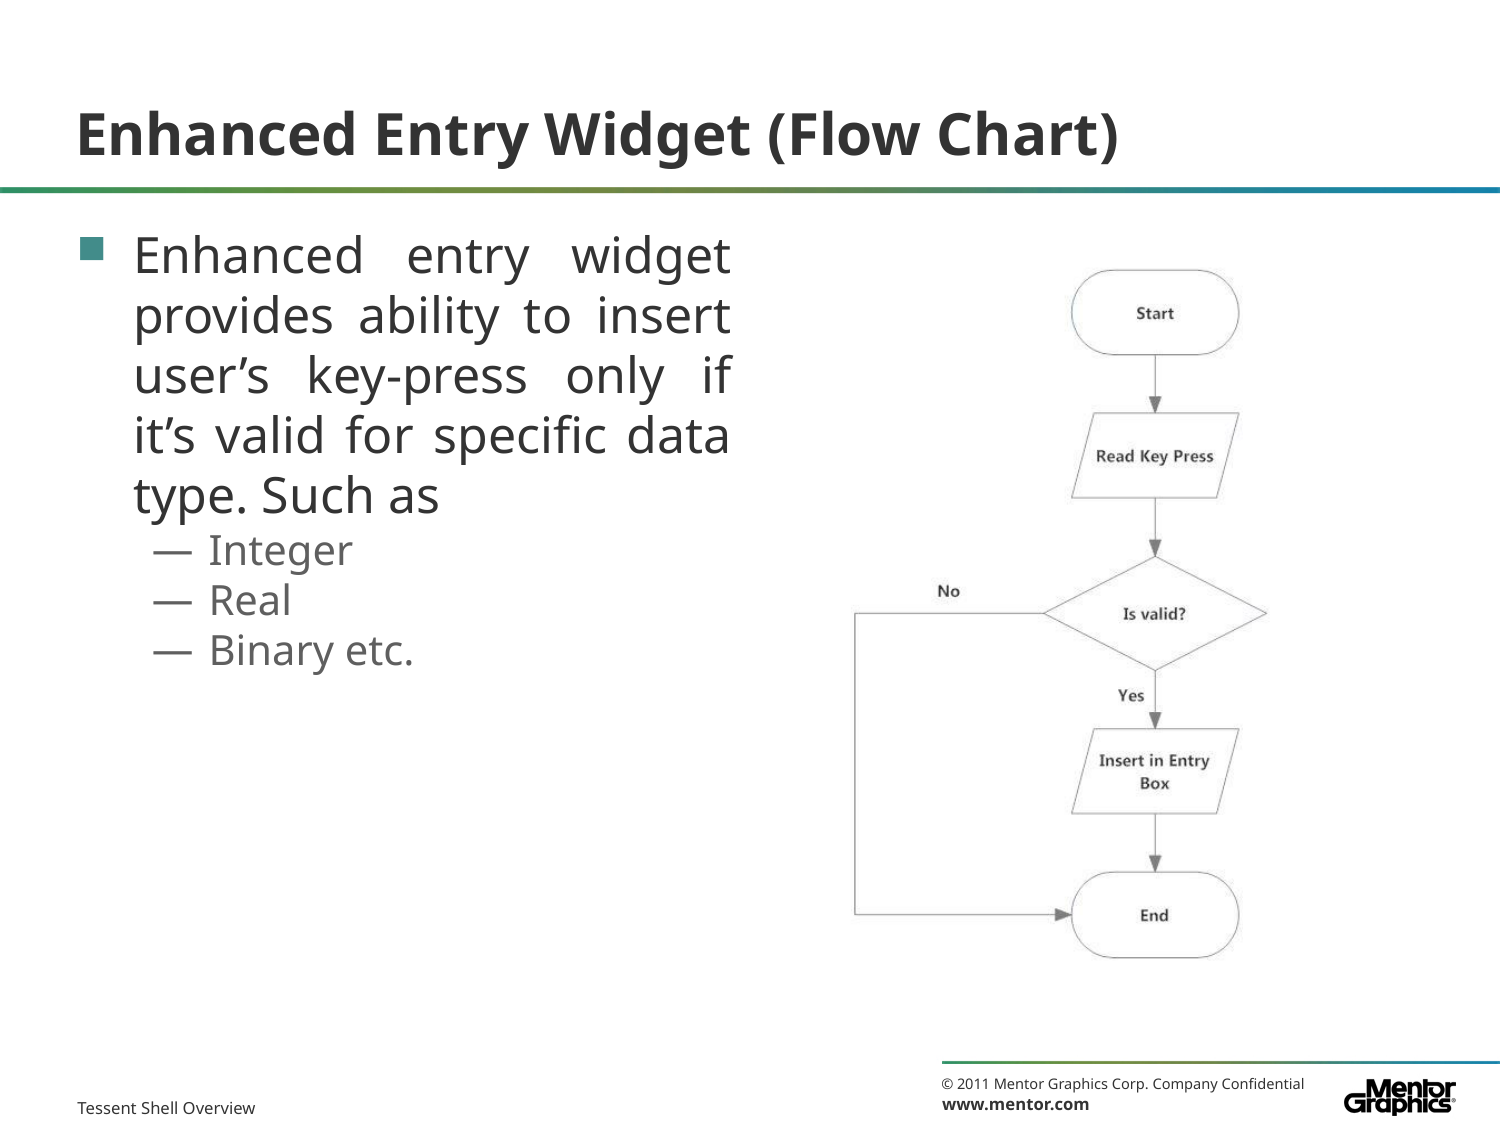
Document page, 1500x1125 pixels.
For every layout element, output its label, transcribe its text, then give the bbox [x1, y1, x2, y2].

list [762, 221, 1500, 1004]
picture [0, 176, 1500, 1125]
list Enhanced entry widget provides ability to insert user’s key-press only if it’s valid for specific data type. Such as Integer Real Binary etc. [1, 215, 807, 1049]
title Enhanced Entry Widget (Flow Chart) [0, 0, 1500, 176]
footer Tessent Shell Overview [62, 1086, 918, 1125]
